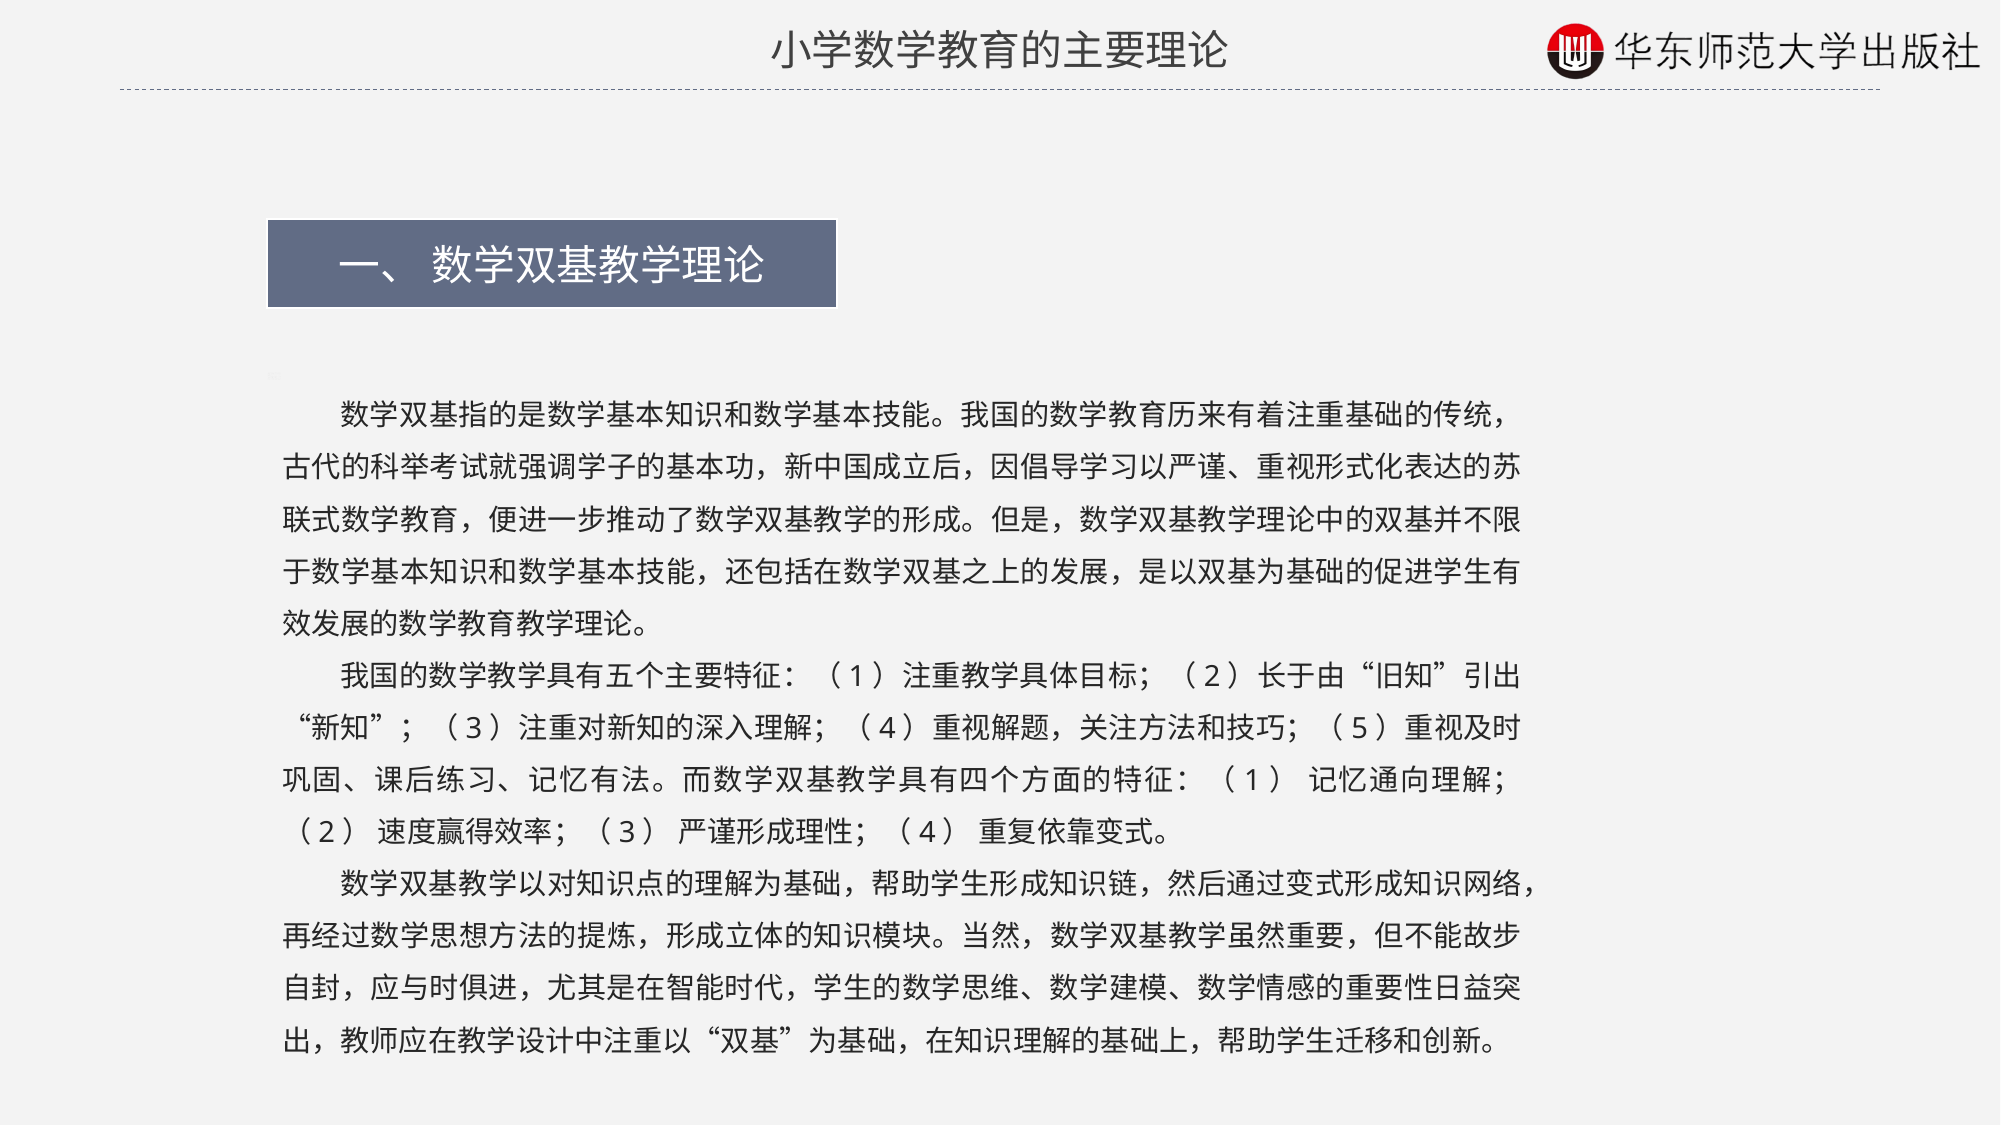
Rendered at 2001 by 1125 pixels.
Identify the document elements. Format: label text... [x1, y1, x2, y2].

text_box 数学双基指的是数学基本知识和数学基本技能。我国的数学教育历来有着注重基础的传统，古代的科举考试就强调学子的基本功，新中国成立后，因倡导学习以严谨、重视形式化表达的苏联式数学教育，便进一步推动了数学双基教学的形成。但是，数学双基教学理论中的双基并不限于数学基本知识和数学基本技能，还包括在数学双基之上的发展，是以双基为基础的促进学生有效发展的数学教育教学理论。 我国的数学教学具有五个主要特征：（1）注重教学具体目标；（2）长于由“旧知”引出“新知”；（3）注重对新知的深入理解；（4）重视解题，关注方法和技巧；（5）重视及时巩固、课后练习、记忆有法。而数学双基教学具有四个方面的特征：（1） 记忆通向理解；（2） 速度赢得效率；（3） 严谨形成理性；（4） 重复依靠变式。 数学双基教学以对知识点的理解为基础，帮助学生形成知识链，然后通过变式形成知识网络，再经过数学思想方法的提炼，形成立体的知识模块。当然，数学双基教学虽然重要，但不能故步自封，应与时俱进，尤其是在智能时代，学生的数学思维、数学建模、数学情感的重要性日益突出，教师应在教学设计中注重以“双基”为基础，在知识理解的基础上，帮助学生迁移和创新。 [267, 372, 1537, 1065]
text_box 小学数学教育的主要理论 [680, 23, 1320, 74]
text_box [1536, 13, 1989, 83]
text_box 一、 数学双基教学理论 [266, 218, 838, 309]
